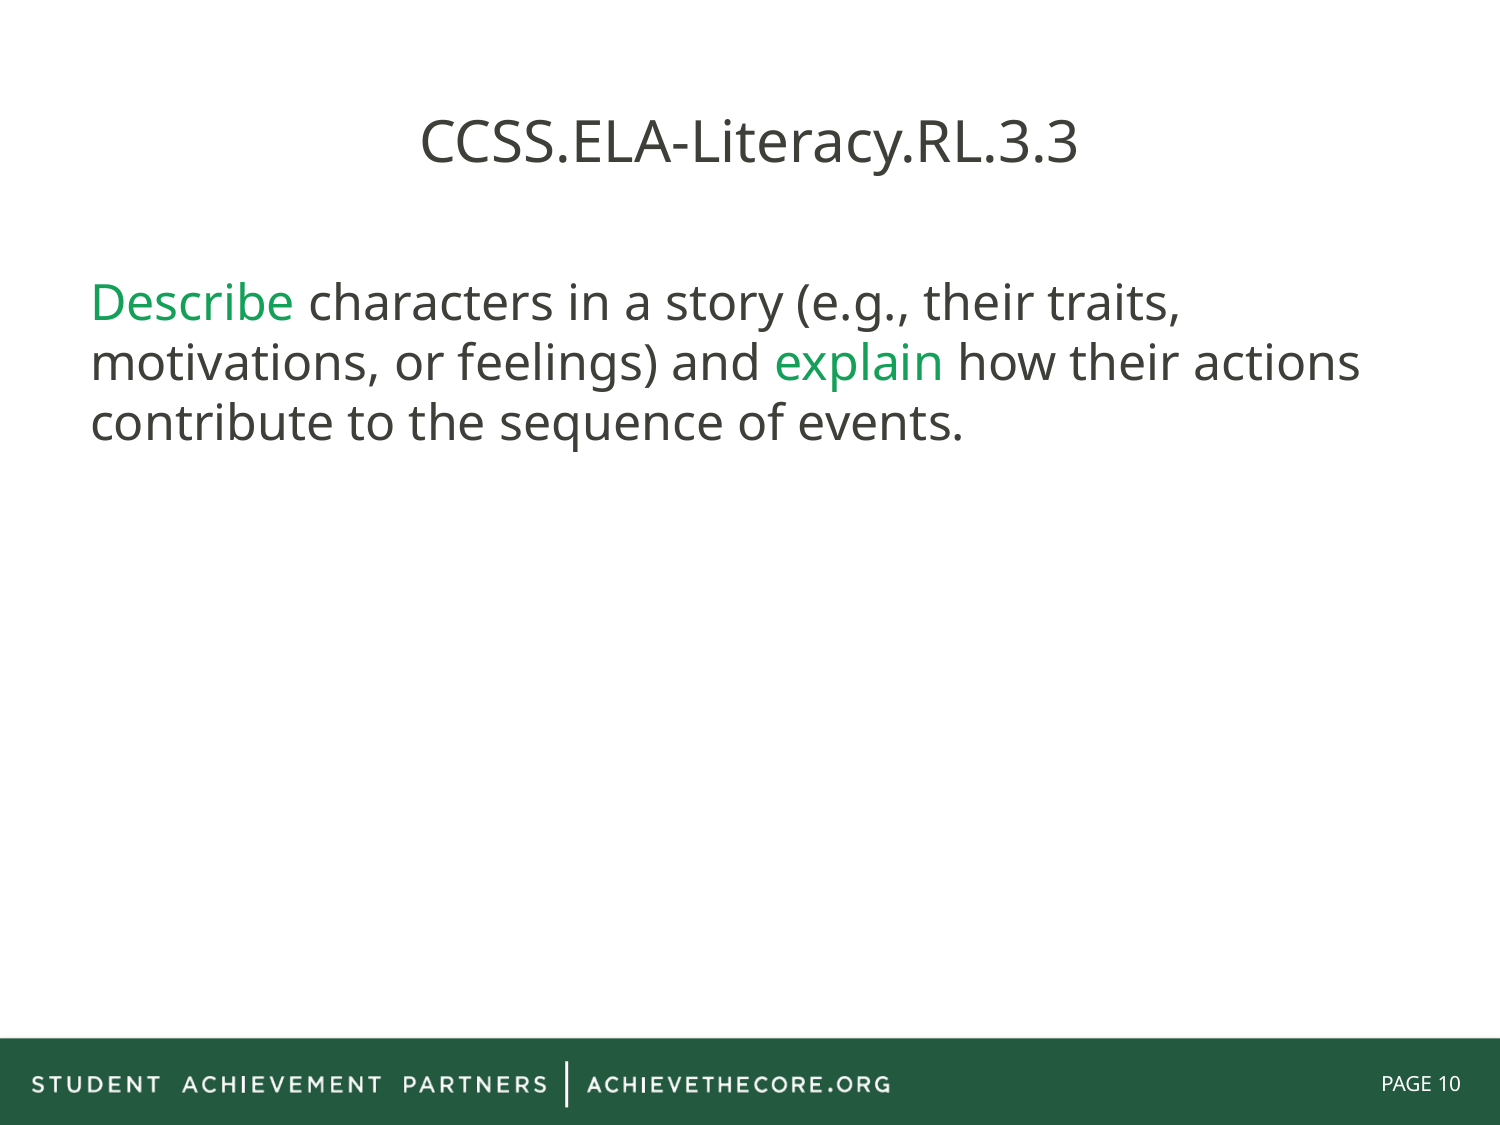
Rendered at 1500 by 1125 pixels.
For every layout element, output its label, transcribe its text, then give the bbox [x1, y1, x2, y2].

title CCSS.ELA-Literacy.RL.3.3 [75, 45, 1425, 233]
list Describe characters in a story (e.g., their traits, motivations, or feelings) and explain how their actions contribute to the sequence of events. [75, 262, 1425, 1005]
